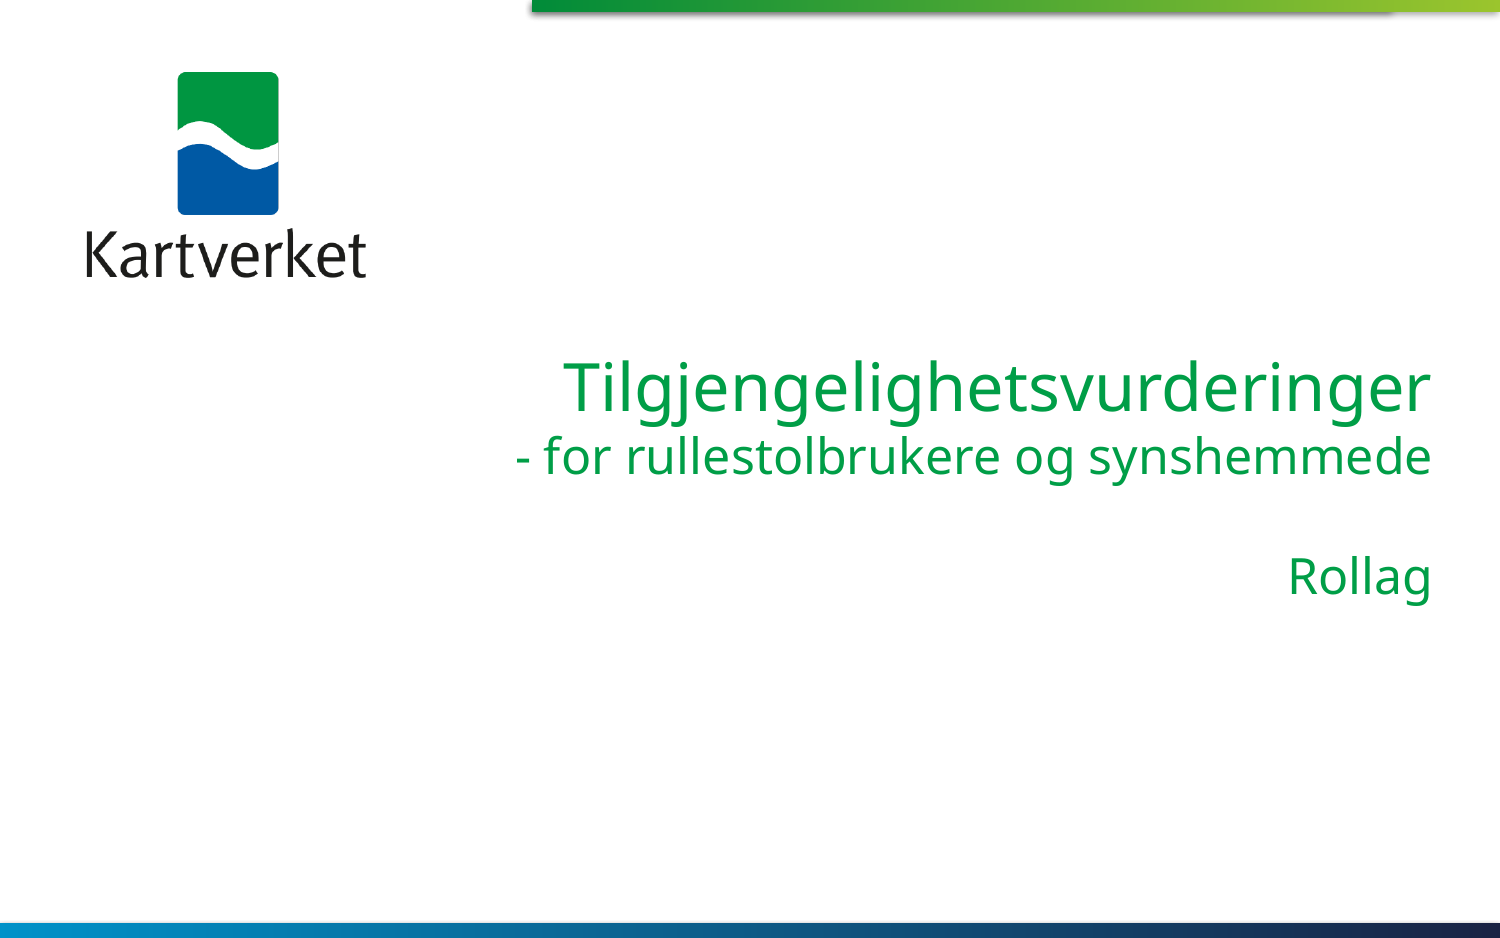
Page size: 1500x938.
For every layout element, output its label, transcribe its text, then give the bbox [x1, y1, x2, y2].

text_box Tilgjengelighetsvurderinger - for rullestolbrukere og synshemmede Rollag [66, 337, 1449, 613]
